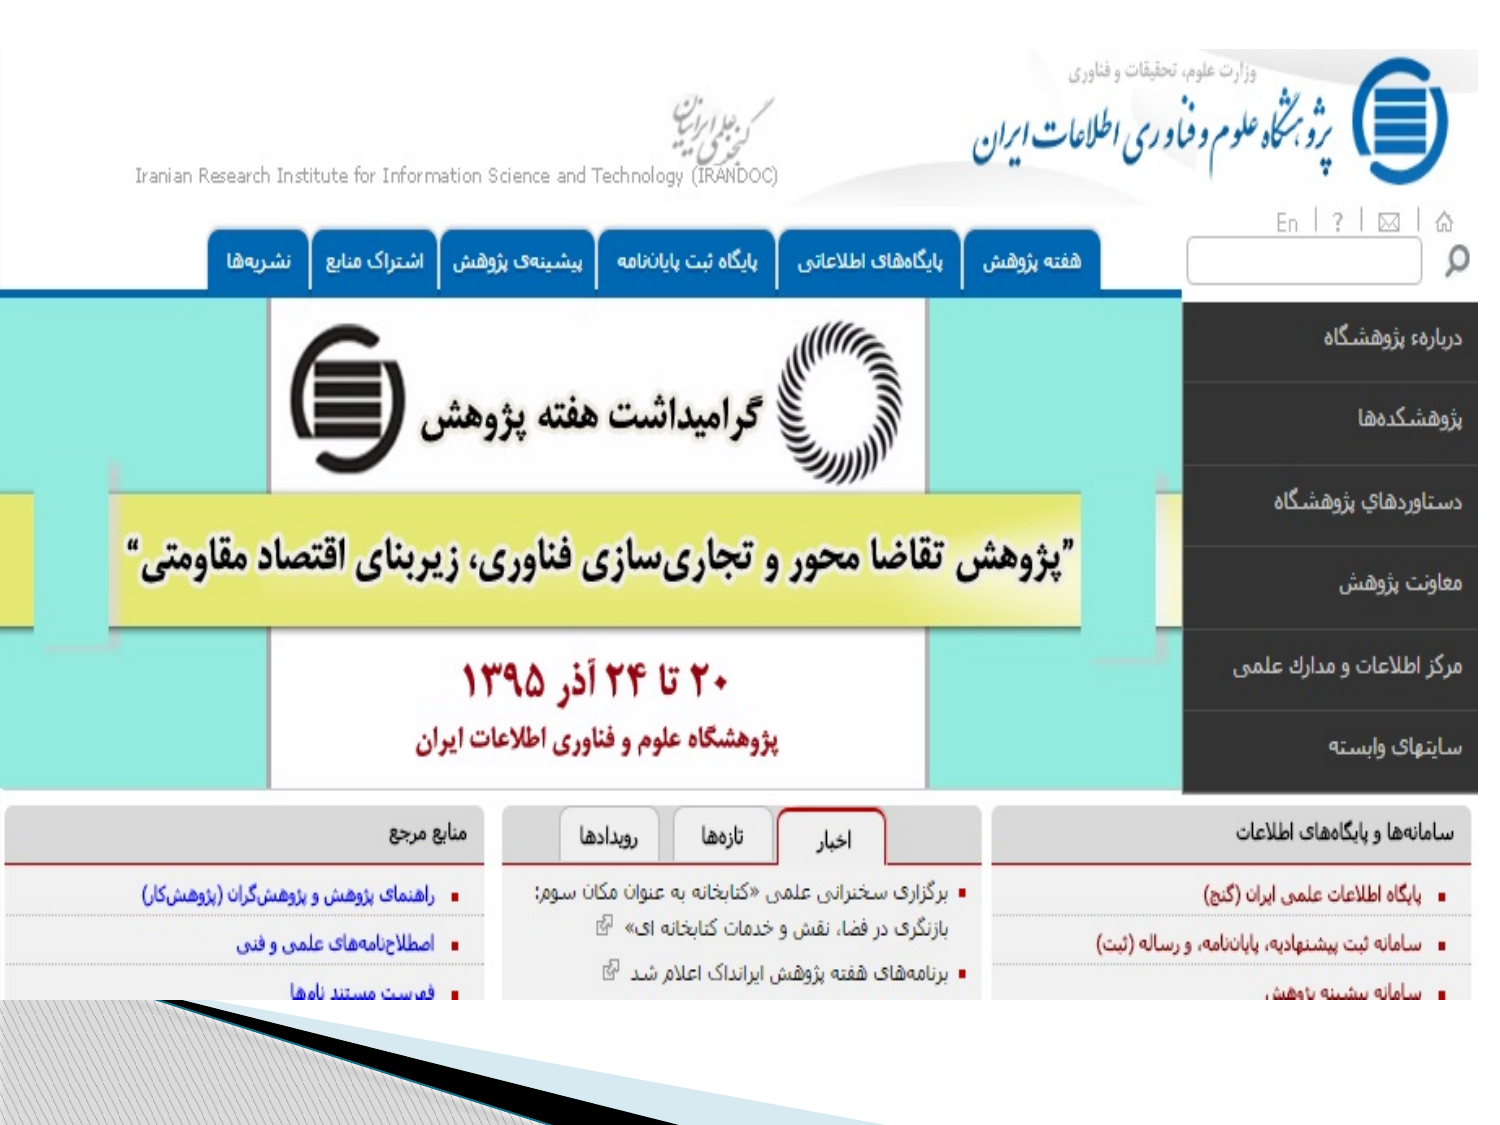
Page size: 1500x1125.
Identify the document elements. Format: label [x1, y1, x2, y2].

picture [0, 49, 1478, 1001]
